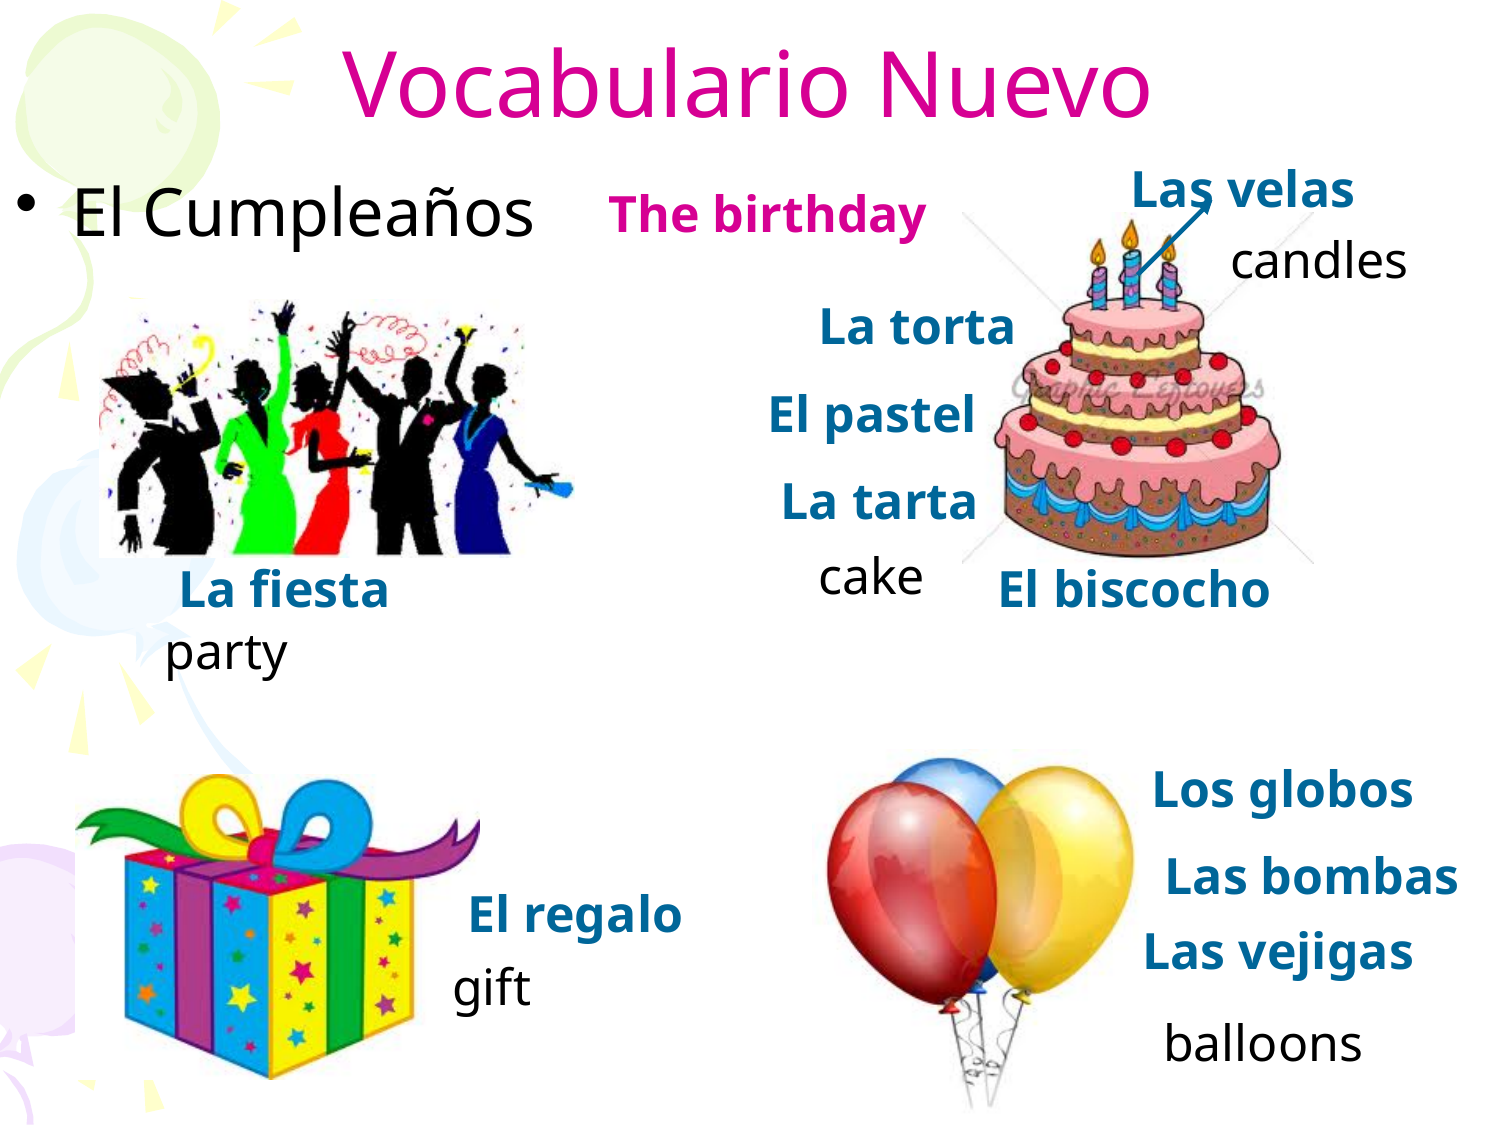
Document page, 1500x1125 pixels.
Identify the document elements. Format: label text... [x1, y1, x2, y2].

text_box Las bombas [1152, 837, 1475, 913]
text_box gift [484, 948, 684, 1024]
text_box El regalo [484, 874, 699, 950]
text_box La torta [803, 287, 957, 363]
text_box balloons [1152, 1003, 1395, 1079]
text_box Las vejigas [1152, 912, 1429, 988]
picture [99, 299, 576, 558]
text_box La fiesta [163, 567, 406, 625]
list El Cumpleaños [0, 162, 1425, 1050]
title Vocabulario Nuevo [72, 12, 1425, 146]
text_box El pastel [752, 374, 957, 450]
picture [74, 774, 480, 1080]
text_box party [149, 612, 397, 688]
text_box cake [803, 536, 975, 612]
picture [962, 212, 1315, 565]
text_box candles [1318, 220, 1462, 296]
picture [812, 749, 1149, 1118]
text_box Las velas [1116, 149, 1371, 220]
text_box Los globos [1149, 749, 1430, 825]
text_box La tarta [765, 462, 957, 538]
text_box The birthday [593, 174, 943, 250]
text_box El biscocho [982, 574, 1287, 625]
